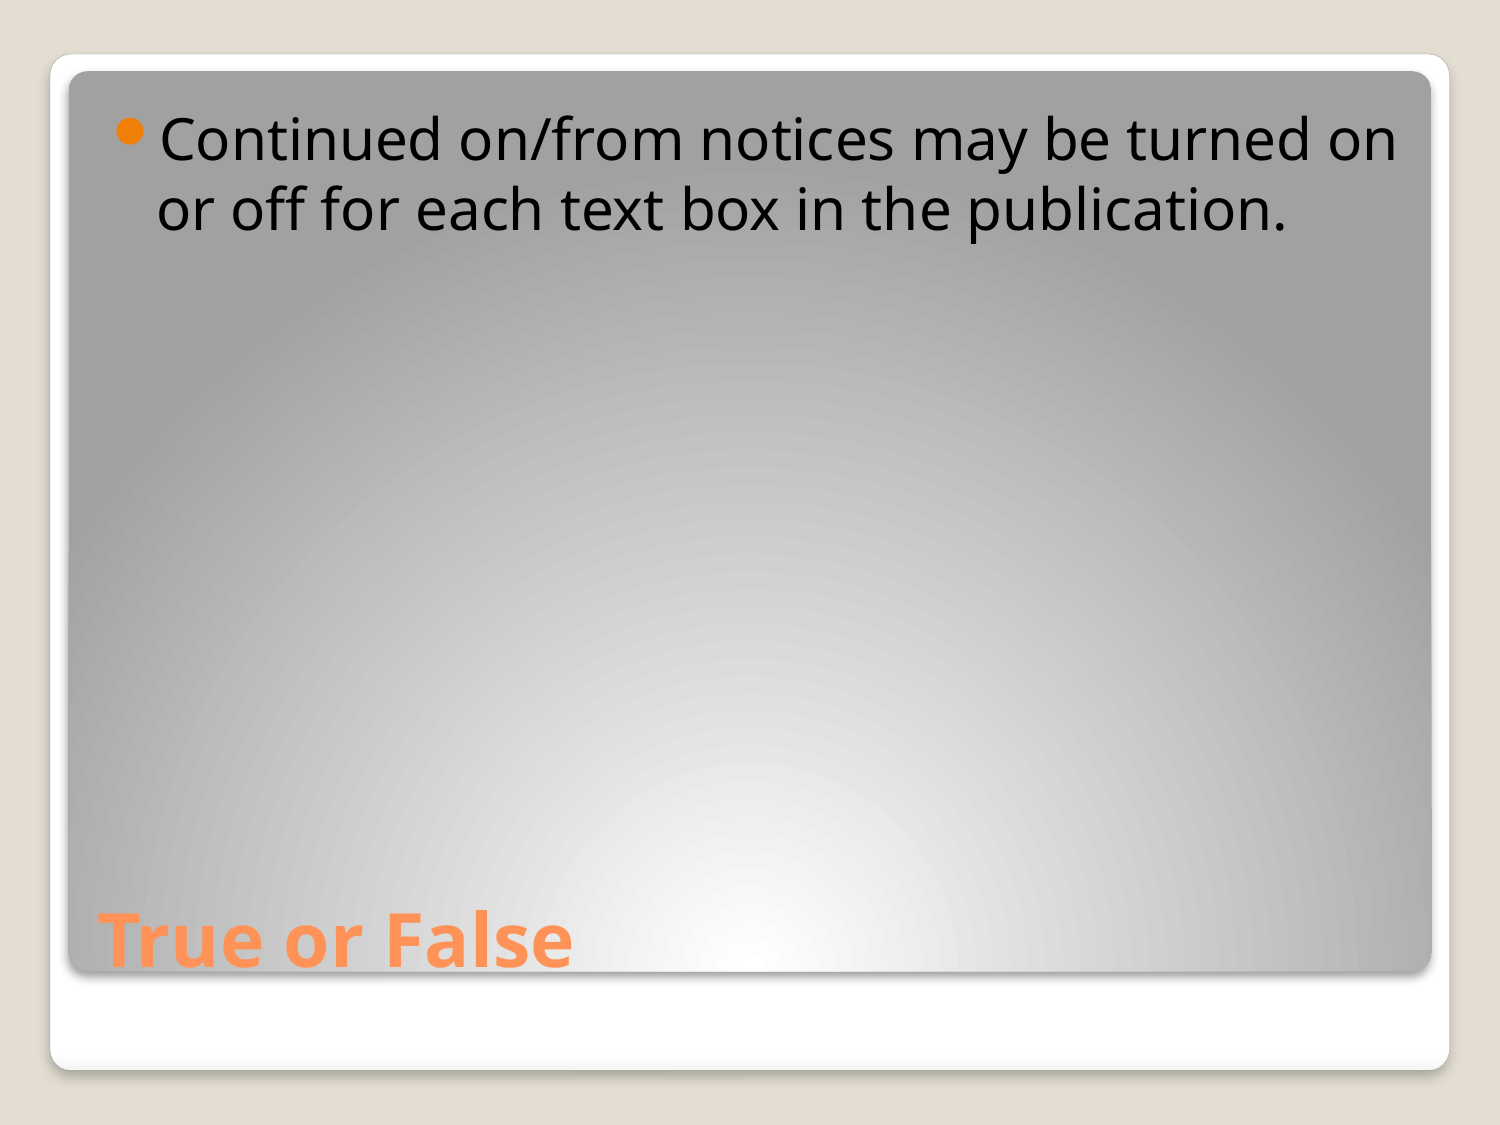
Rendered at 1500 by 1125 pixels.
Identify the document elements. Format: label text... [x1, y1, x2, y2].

list Continued on/from notices may be turned on or off for each text box in the publication. [82, 86, 1425, 774]
title True or False [82, 817, 1425, 990]
